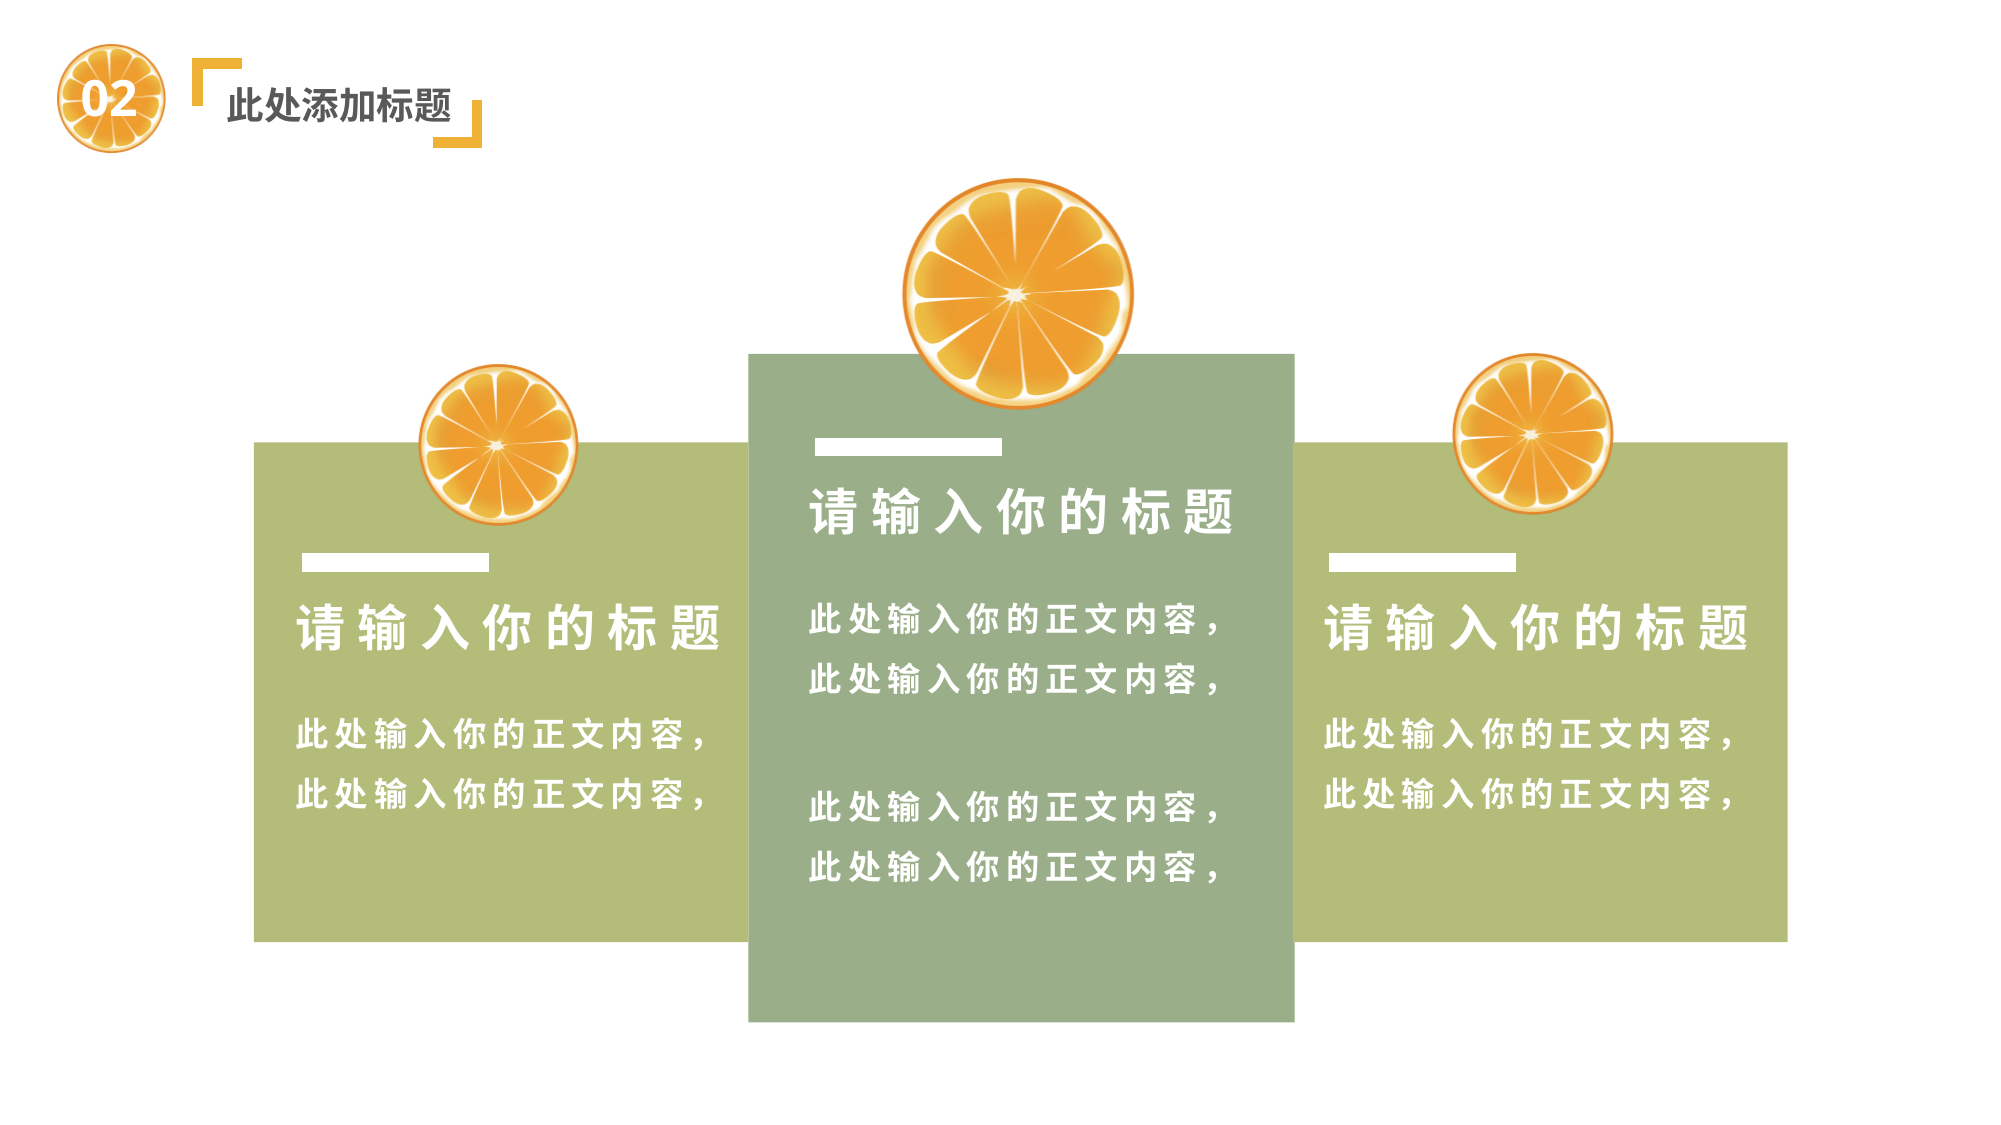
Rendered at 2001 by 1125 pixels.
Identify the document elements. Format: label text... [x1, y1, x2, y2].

picture [896, 178, 1148, 416]
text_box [54, 44, 477, 156]
text_box 此处输入你的正文内容，此处输入你的正文内容， [794, 570, 1249, 706]
text_box 请输入你的标题 [794, 473, 1288, 549]
text_box [1329, 553, 1516, 572]
text_box [302, 553, 489, 572]
text_box 此处输入你的正文内容，此处输入你的正文内容， [280, 685, 736, 821]
text_box [815, 438, 1002, 456]
picture [1448, 353, 1623, 519]
text_box 此处输入你的正文内容，此处输入你的正文内容， [794, 758, 1249, 894]
text_box [747, 353, 1296, 1024]
text_box 此处输入你的正文内容，此处输入你的正文内容， [1308, 685, 1763, 821]
text_box 请输入你的标题 [1308, 588, 1802, 664]
picture [414, 364, 588, 530]
text_box 请输入你的标题 [280, 588, 774, 664]
text_box [1292, 441, 1789, 943]
text_box [253, 441, 749, 943]
